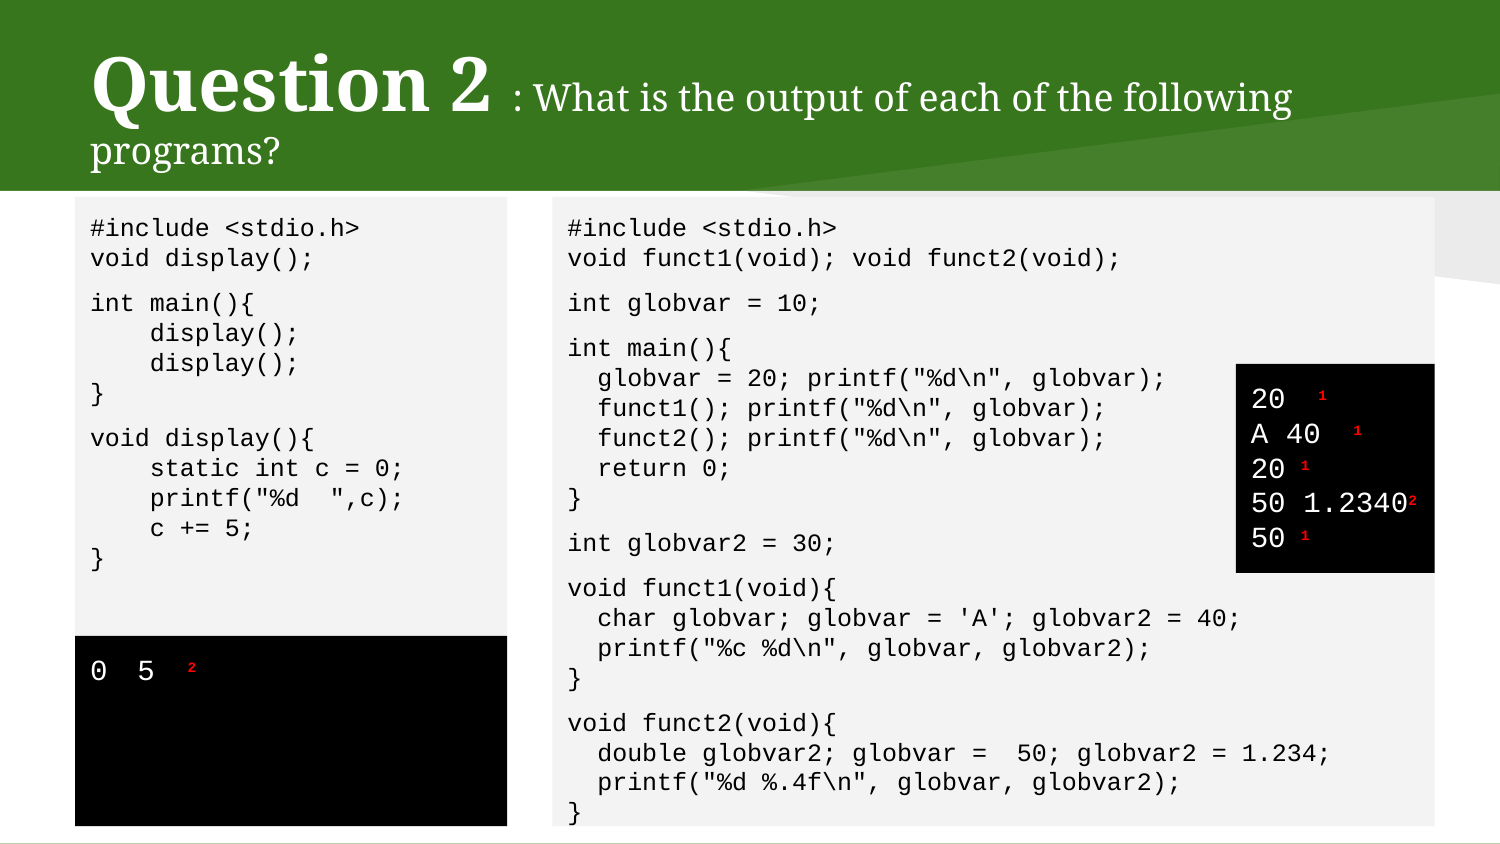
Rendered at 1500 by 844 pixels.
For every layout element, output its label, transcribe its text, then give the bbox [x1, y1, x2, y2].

title Question 2 : What is the output of each of the following programs? [75, 33, 1453, 175]
text_box 20 1 A 40 1 20 1 50 1.23402 50 1 [1235, 363, 1435, 573]
list #include <stdio.h> void display(); int main(){ display(); display(); } void display(){ static int c = 0; printf("%d ",c); c += 5; } [75, 196, 508, 635]
text_box 0 5 2 [75, 635, 508, 827]
list #include <stdio.h> void funct1(void); void funct2(void); int globvar = 10; int main(){ globvar = 20; printf("%d\n", globvar); funct1(); printf("%d\n", globvar); funct2(); printf("%d\n", globvar); return 0; } int globvar2 = 30; void funct1(void){ char globvar; globvar = 'A'; globvar2 = 40; printf("%c %d\n", globvar, globvar2); } void funct2(void){ double globvar2; globvar = 50; globvar2 = 1.234; printf("%d %.4f\n", globvar, globvar2); } [552, 196, 1435, 827]
